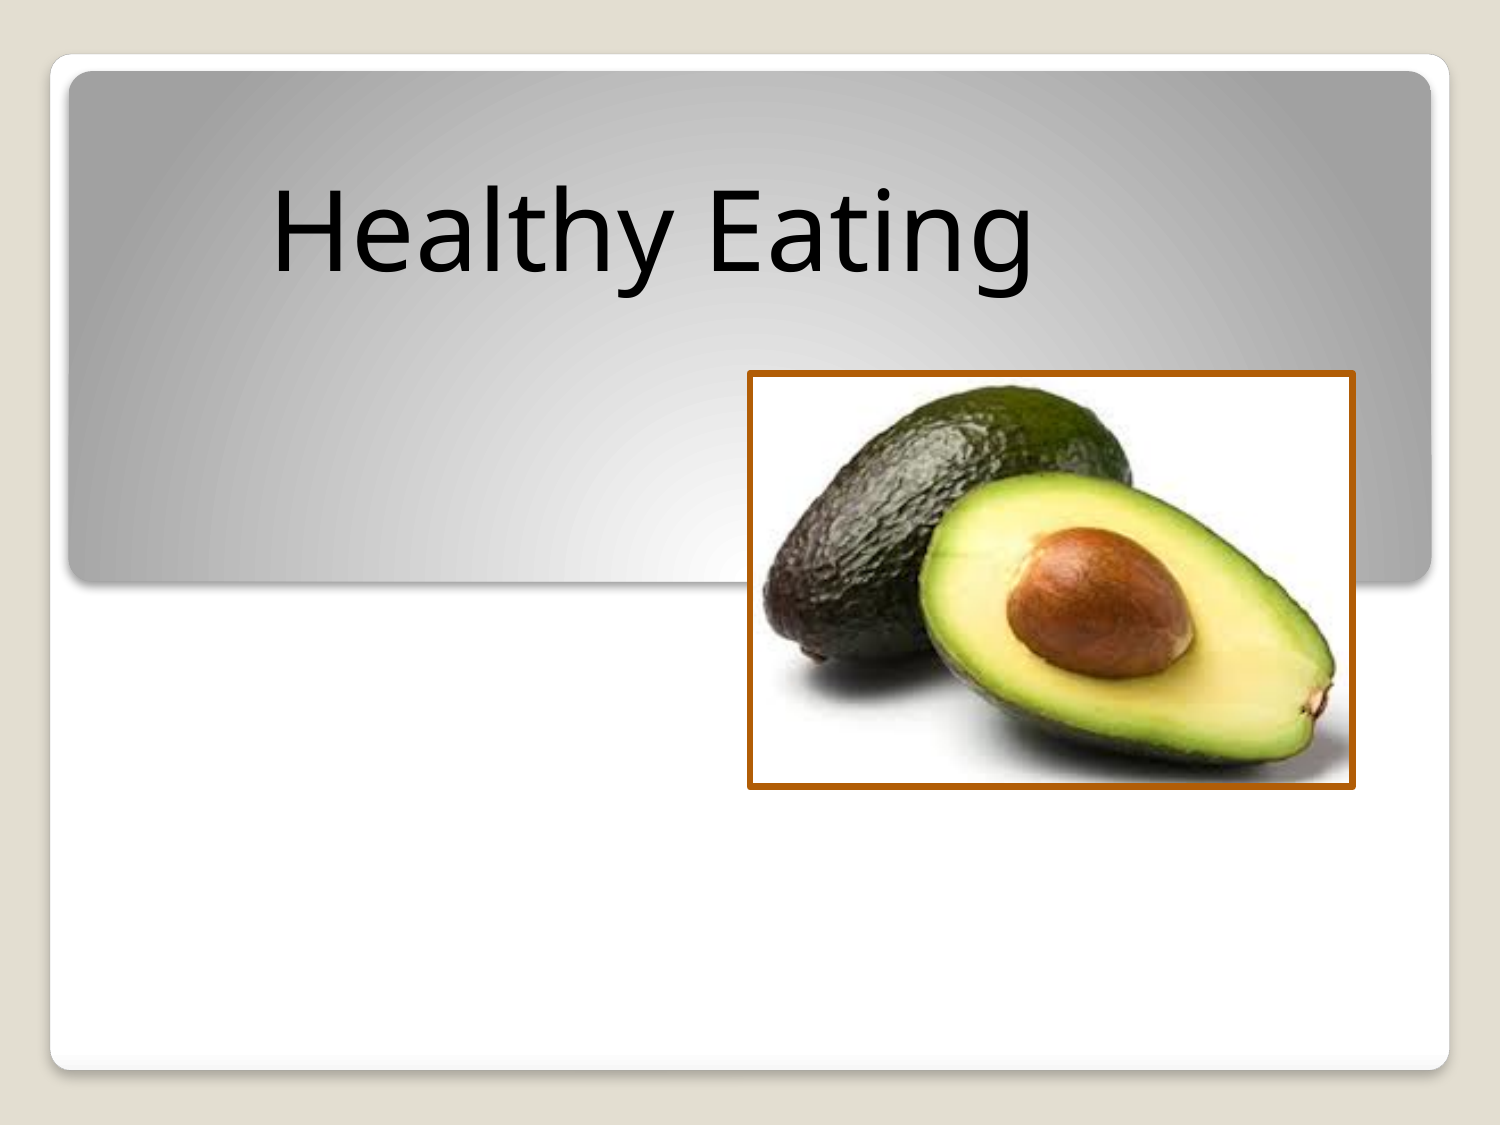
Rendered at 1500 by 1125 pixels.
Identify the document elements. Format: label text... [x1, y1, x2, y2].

text_box Healthy Eating [253, 151, 1388, 301]
text_box [0, 0, 158, 109]
text_box [747, 370, 1356, 790]
text_box [158, 0, 593, 227]
